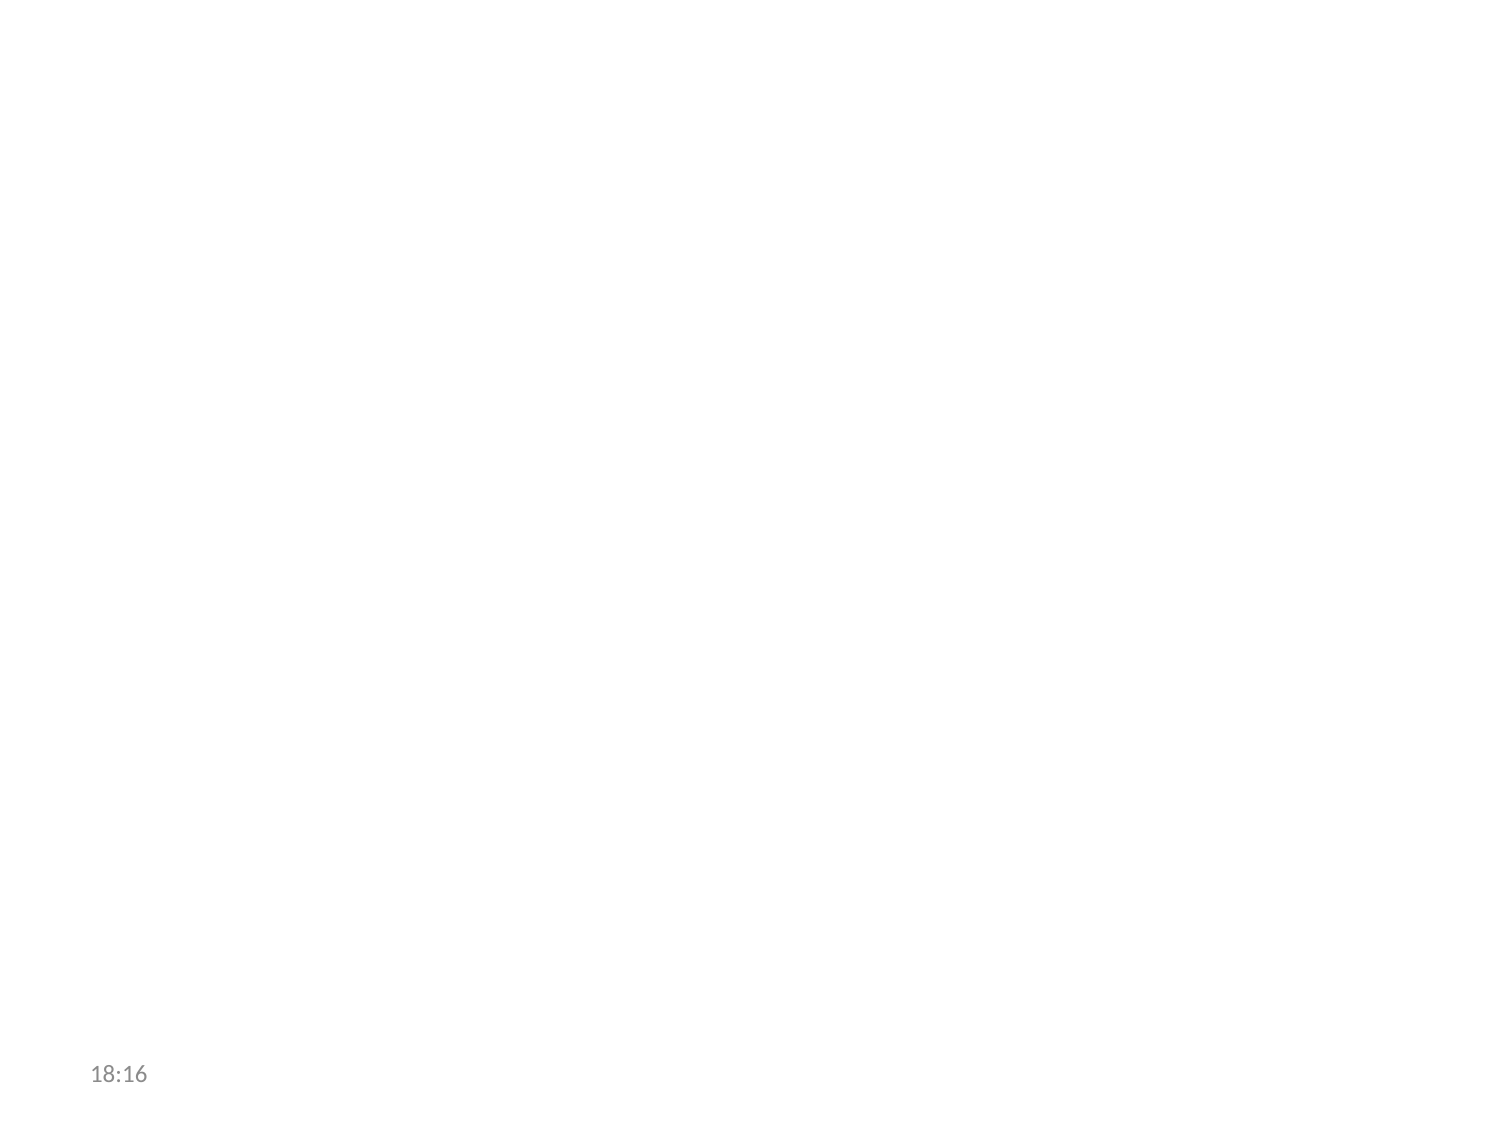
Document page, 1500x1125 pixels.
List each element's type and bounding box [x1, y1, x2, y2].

slide_number [75, 1042, 425, 1103]
